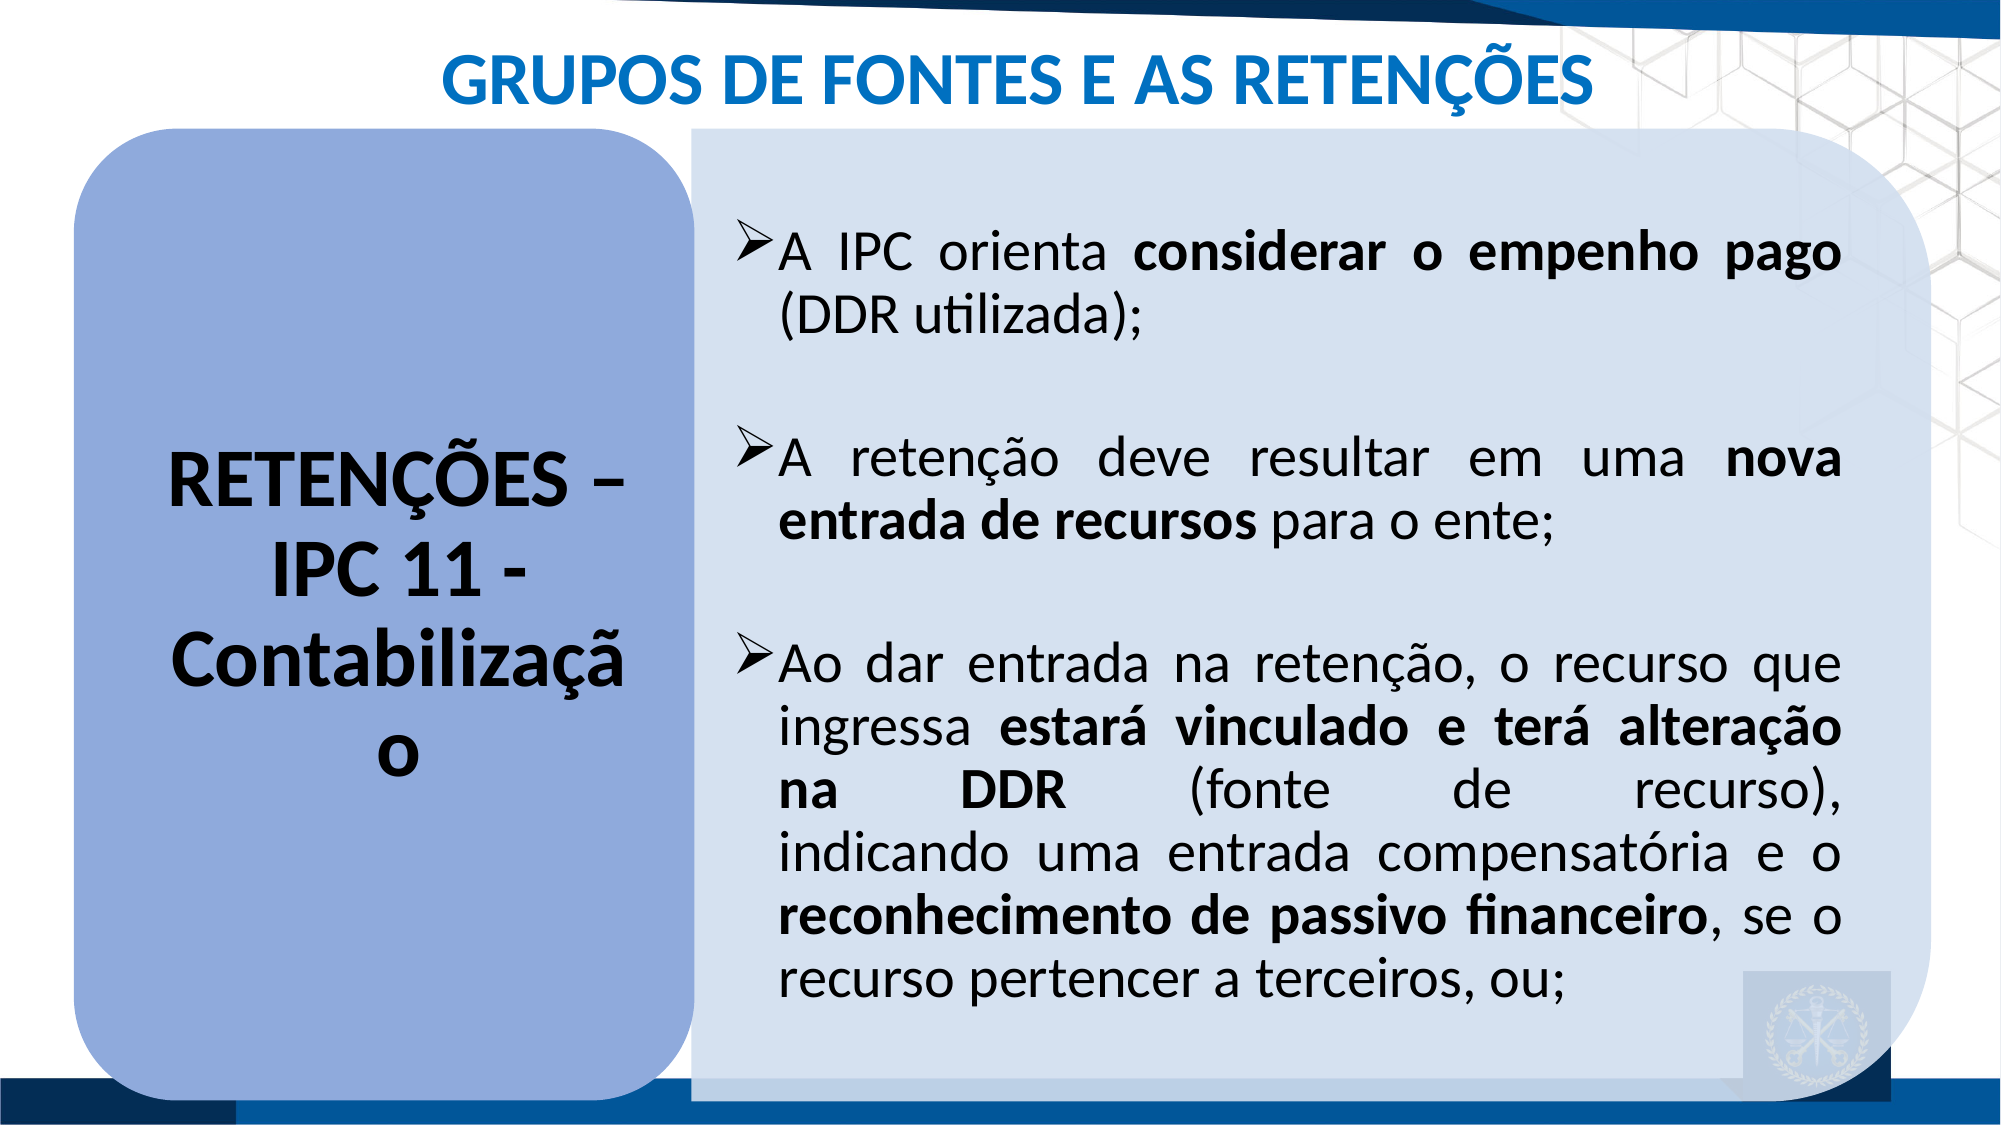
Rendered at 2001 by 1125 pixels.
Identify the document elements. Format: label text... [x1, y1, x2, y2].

picture [0, 0, 2001, 1125]
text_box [70, 128, 1931, 1103]
text_box GRUPOS DE FONTES E AS RETENÇÕES [127, 22, 1911, 128]
